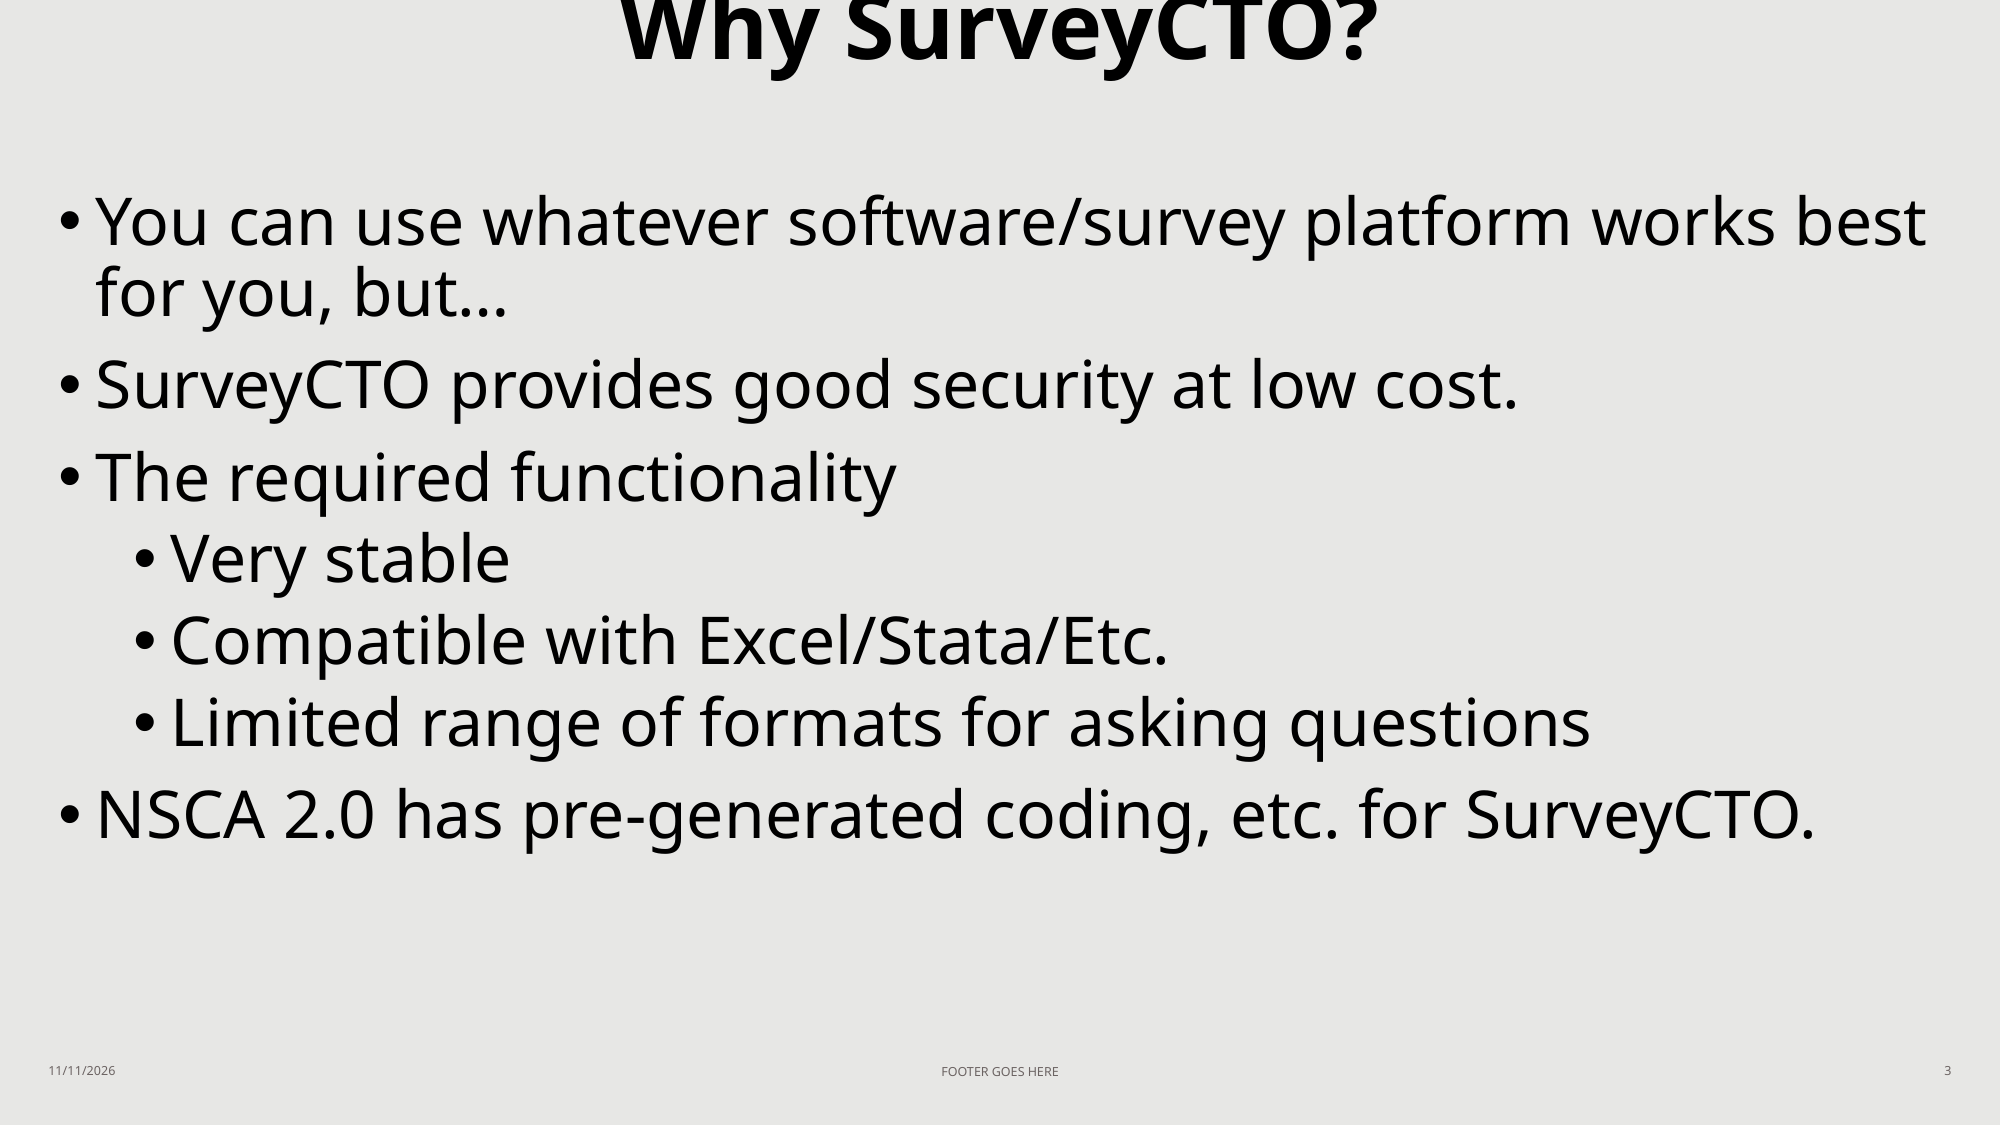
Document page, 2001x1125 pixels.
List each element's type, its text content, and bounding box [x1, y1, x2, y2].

title Why SurveyCTO? [318, 0, 1682, 198]
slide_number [33, 1053, 500, 1089]
footer FOOTER GOES HERE [683, 1053, 1317, 1089]
list You can use whatever software/survey platform works best for you, but… SurveyCTO provides good security at low cost. The required functionality Very stable Compatible with Excel/Stata/Etc. Limited range of formats for asking questions NSCA 2.0 has pre-generated coding, etc. for SurveyCTO. [43, 180, 1961, 1090]
slide_number 3 [1500, 1053, 1967, 1089]
